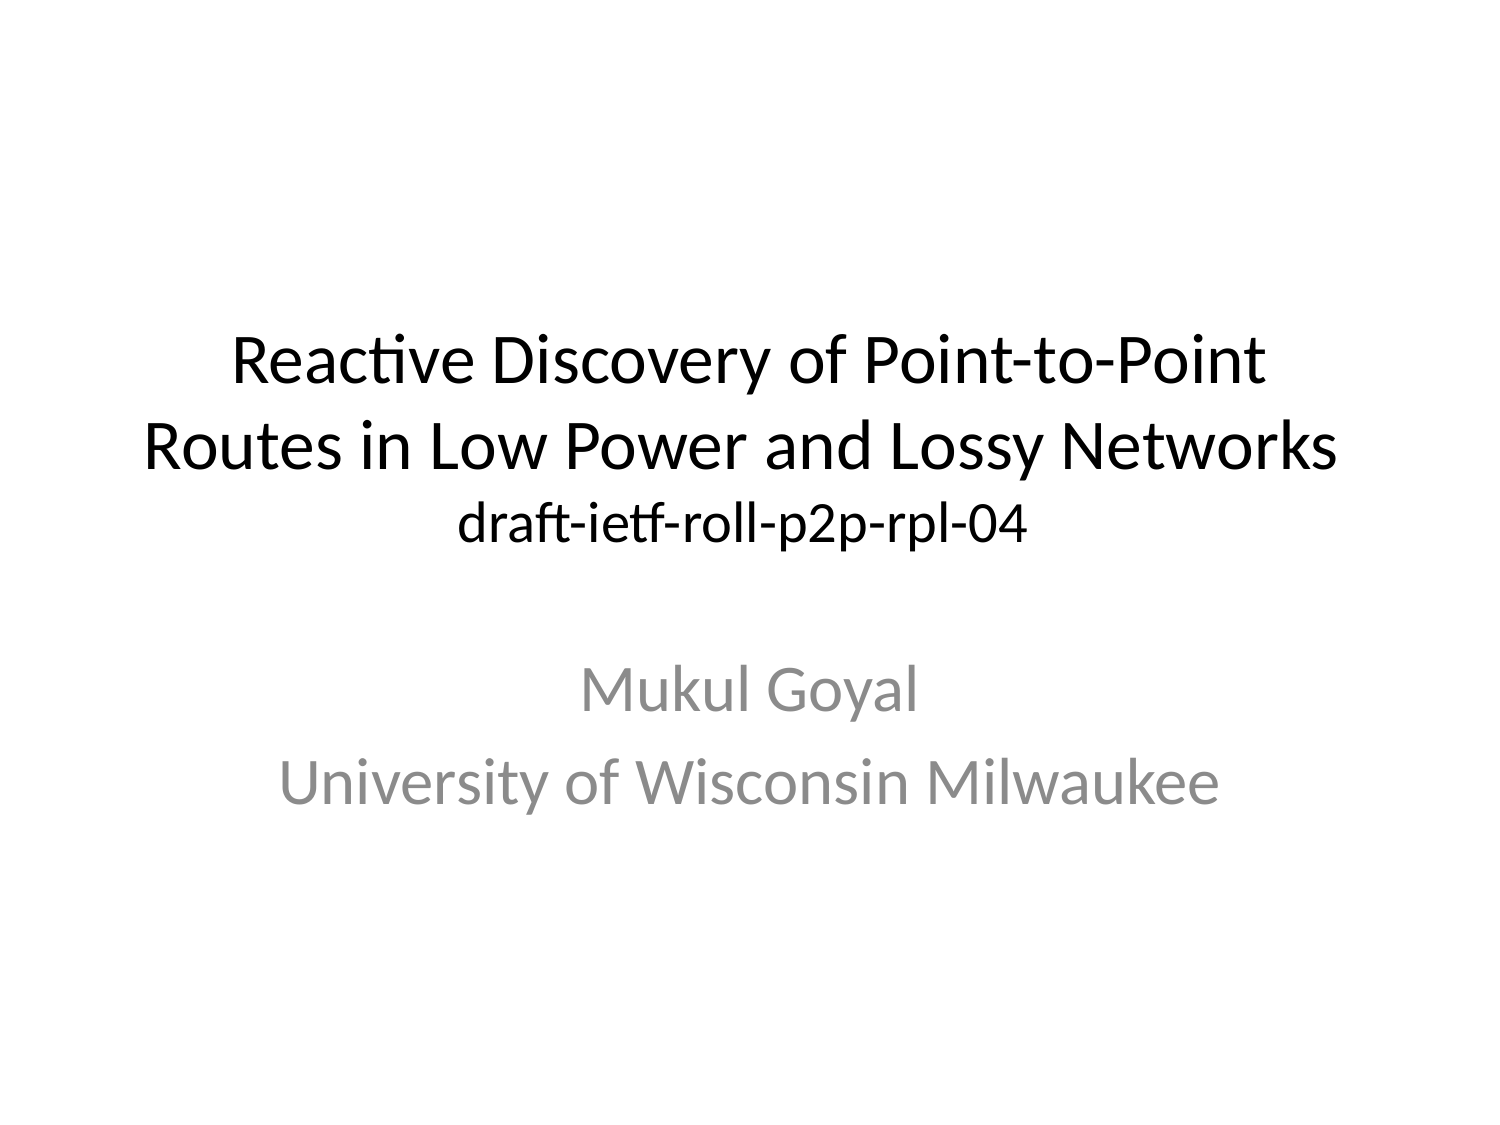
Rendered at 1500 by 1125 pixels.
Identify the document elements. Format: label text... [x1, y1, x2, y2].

title Reactive Discovery of Point-to-Point Routes in Low Power and Lossy Networks draft-ietf-roll-p2p-rpl-04 [112, 275, 1388, 591]
subtitle Mukul Goyal University of Wisconsin Milwaukee [225, 637, 1275, 925]
